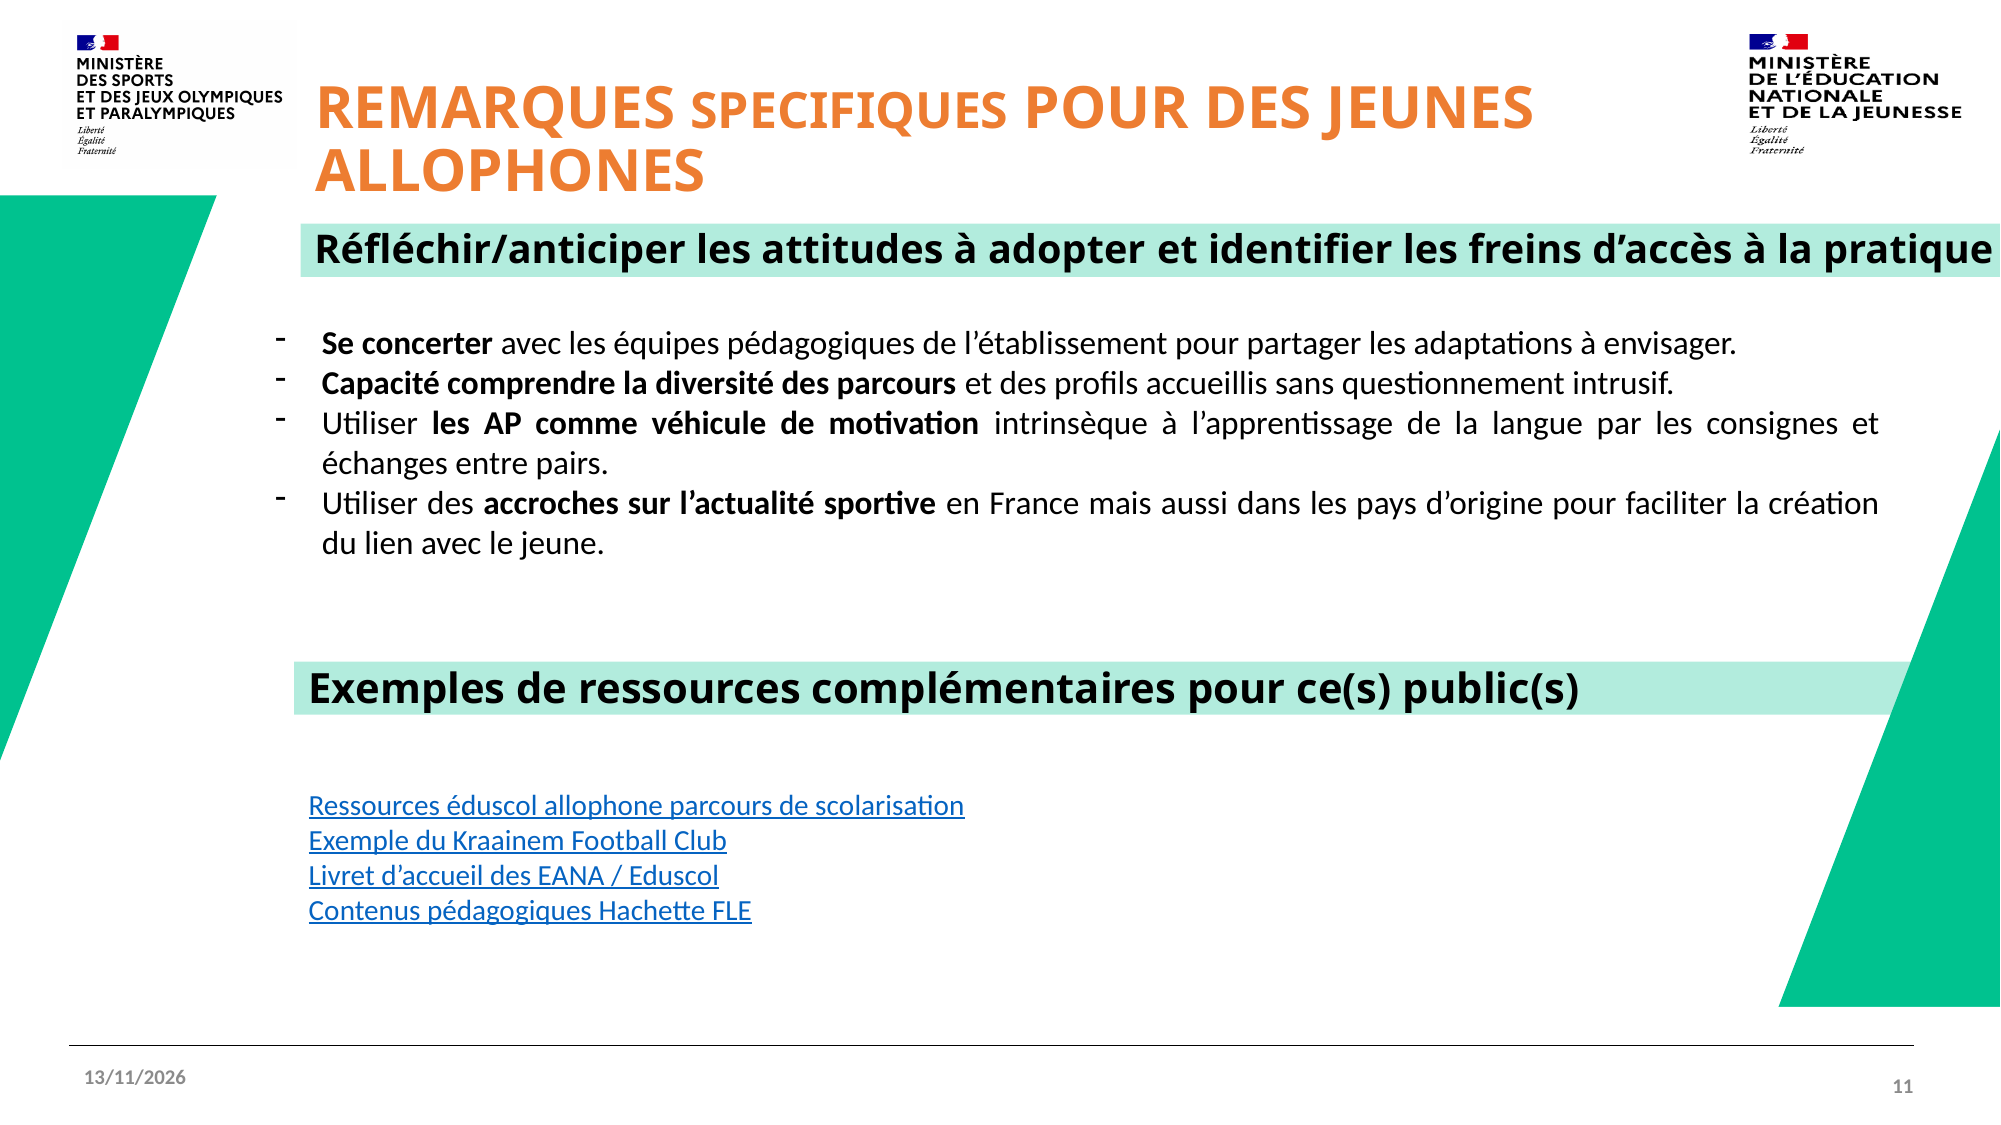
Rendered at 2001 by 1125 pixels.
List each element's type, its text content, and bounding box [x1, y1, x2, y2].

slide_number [69, 1046, 519, 1107]
text_box Se concerter avec les équipes pédagogiques de l’établissement pour partager les adaptations à envisager. Capacité comprendre la diversité des parcours et des profils accueillis sans questionnement intrusif. Utiliser les AP comme véhicule de motivation intrinsèque à l’apprentissage de la langue par les consignes et échanges entre pairs. Utiliser des accroches sur l’actualité sportive en France mais aussi dans les pays d’origine pour faciliter la création du lien avec le jeune. [260, 314, 1896, 659]
text_box Réfléchir/anticiper les attitudes à adopter et identifier les freins d’accès à la pratique [300, 223, 2000, 277]
slide_number 11 [1618, 1046, 1914, 1125]
title REMARQUES SPECIFIQUES POUR DES JEUNES ALLOPHONES [300, 67, 1713, 216]
text_box Ressources éduscol allophone parcours de scolarisation Exemple du Kraainem Football Club Livret d’accueil des EANA / Eduscol Contenus pédagogiques Hachette FLE [293, 778, 1963, 1024]
text_box Exemples de ressources complémentaires pour ce(s) public(s) [294, 661, 2000, 715]
picture [62, 20, 297, 169]
picture [1749, 34, 1963, 155]
